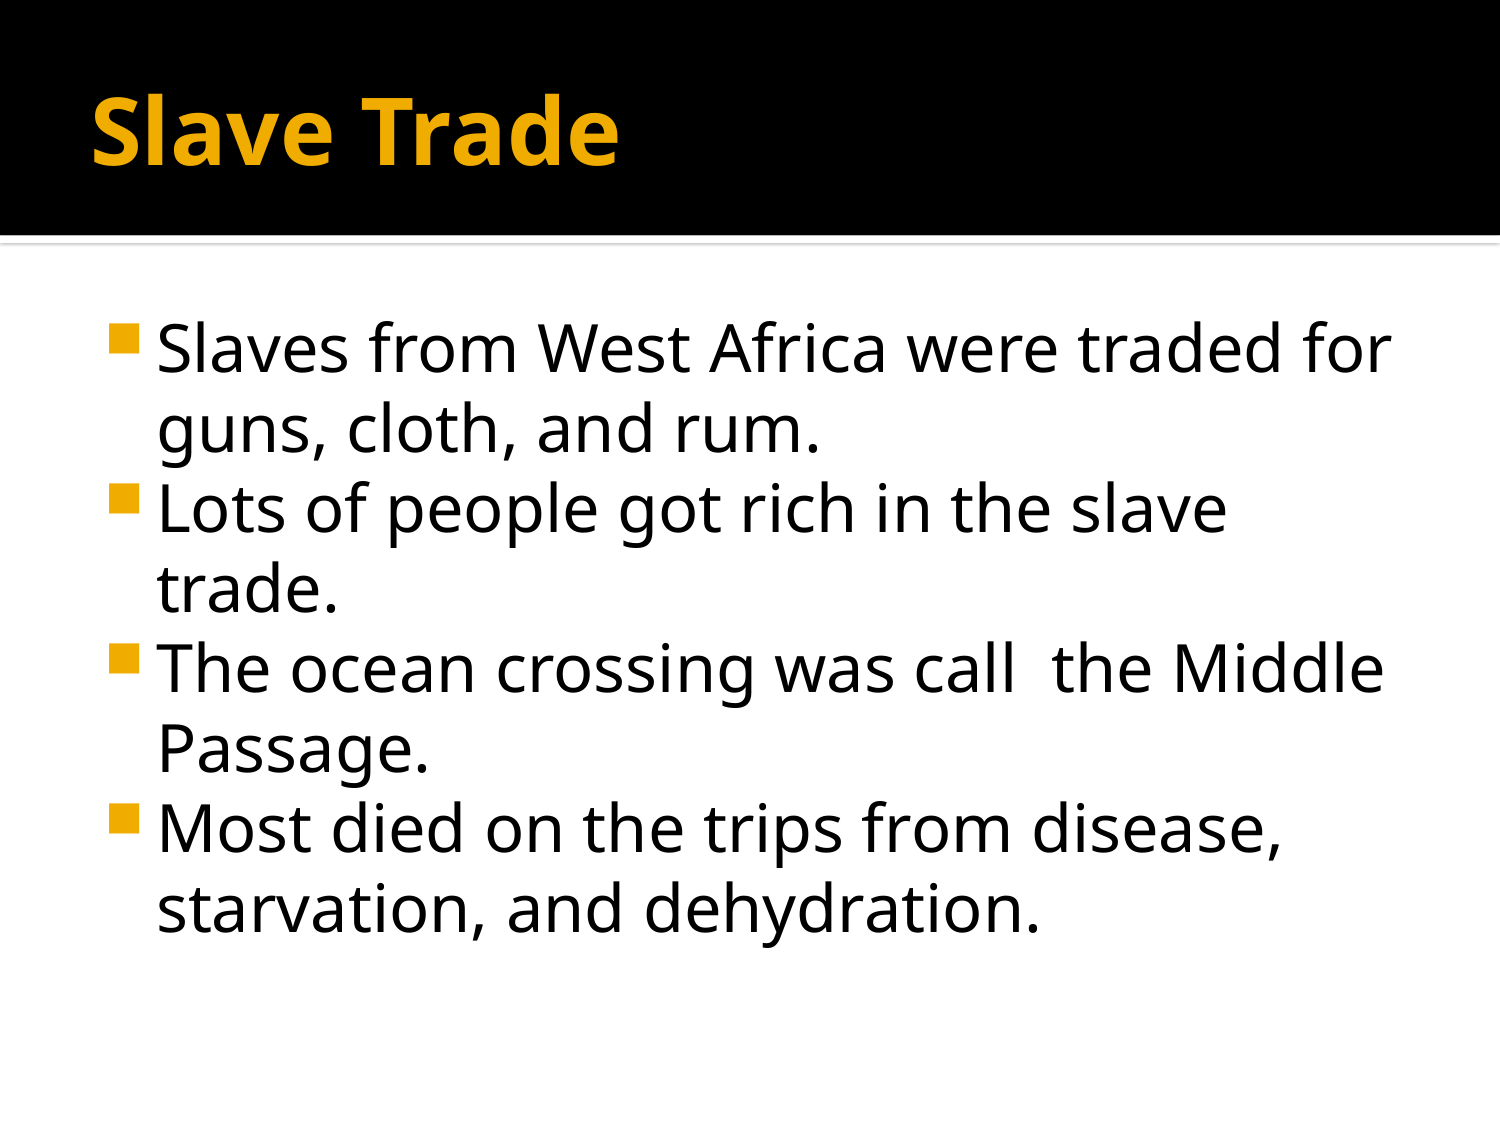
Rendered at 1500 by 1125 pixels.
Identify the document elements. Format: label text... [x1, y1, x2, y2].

title Slave Trade [75, 25, 1425, 231]
list Slaves from West Africa were traded for guns, cloth, and rum. Lots of people got rich in the slave trade. The ocean crossing was call the Middle Passage. Most died on the trips from disease, starvation, and dehydration. [75, 291, 1425, 1050]
